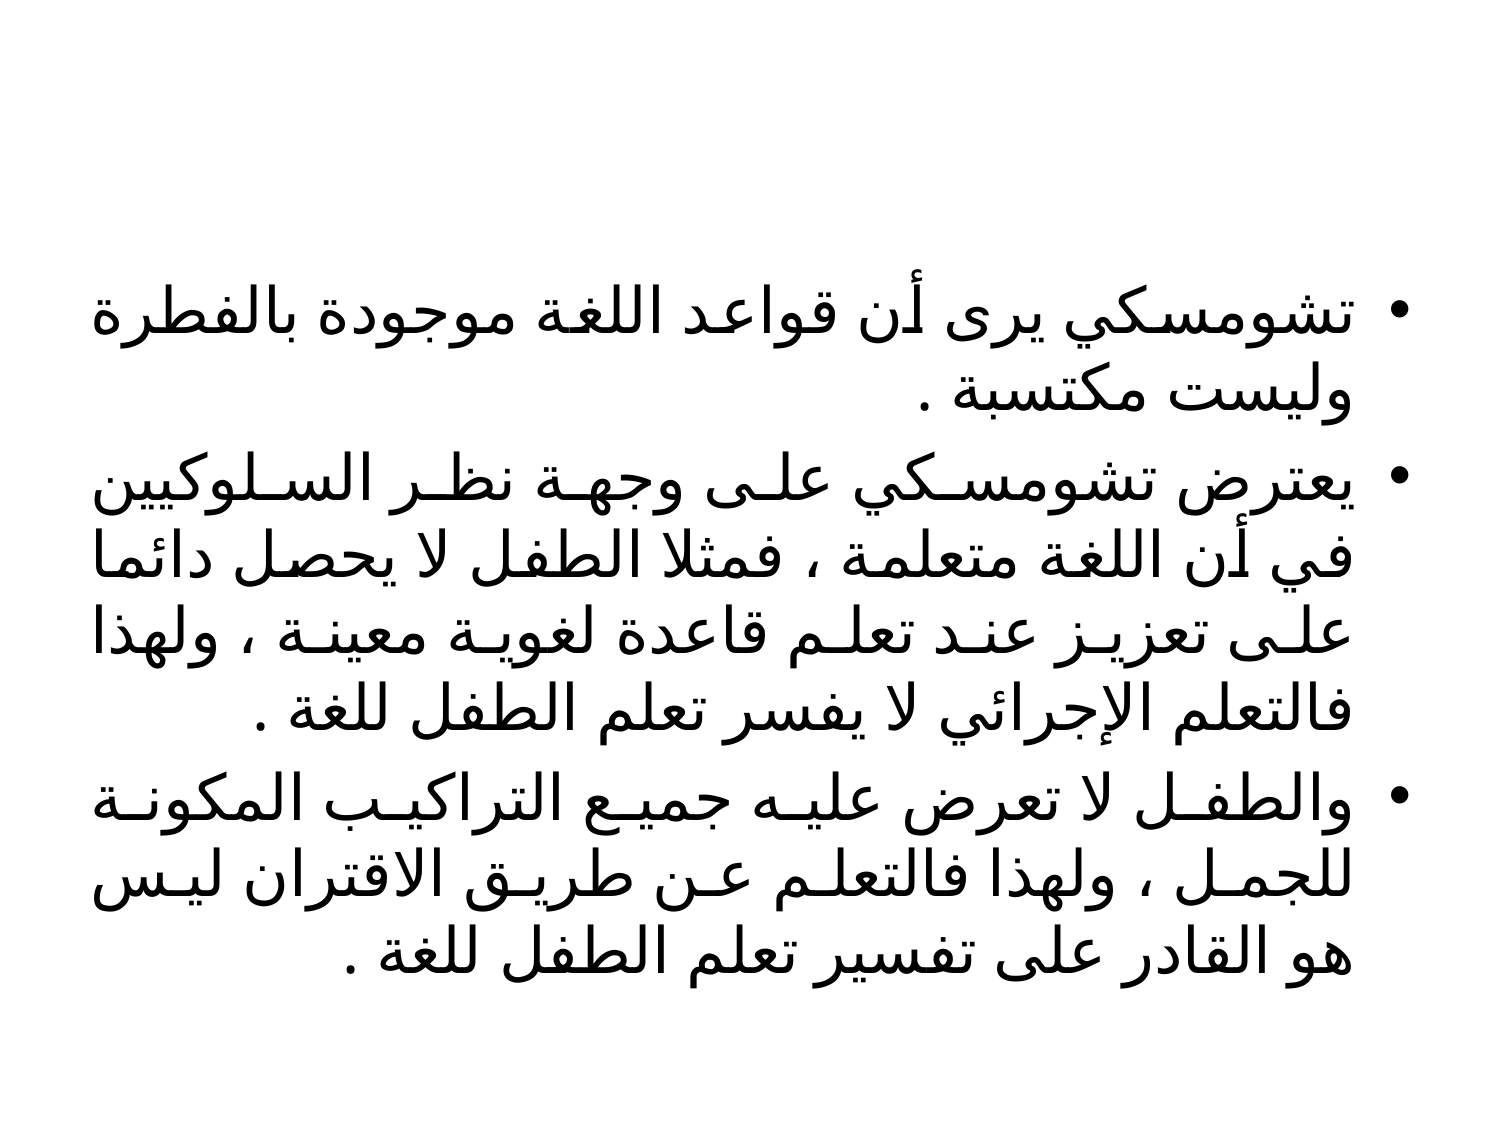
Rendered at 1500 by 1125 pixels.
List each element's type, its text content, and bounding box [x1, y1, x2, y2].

list تشومسكي يرى أن قواعد اللغة موجودة بالفطرة وليست مكتسبة . يعترض تشومسكي على وجهة نظر السلوكيين في أن اللغة متعلمة ، فمثلا الطفل لا يحصل دائما على تعزيز عند تعلم قاعدة لغوية معينة ، ولهذا فالتعلم الإجرائي لا يفسر تعلم الطفل للغة . والطفل لا تعرض عليه جميع التراكيب المكونة للجمل ، ولهذا فالتعلم عن طريق الاقتران ليس هو القادر على تفسير تعلم الطفل للغة . [75, 262, 1425, 1005]
